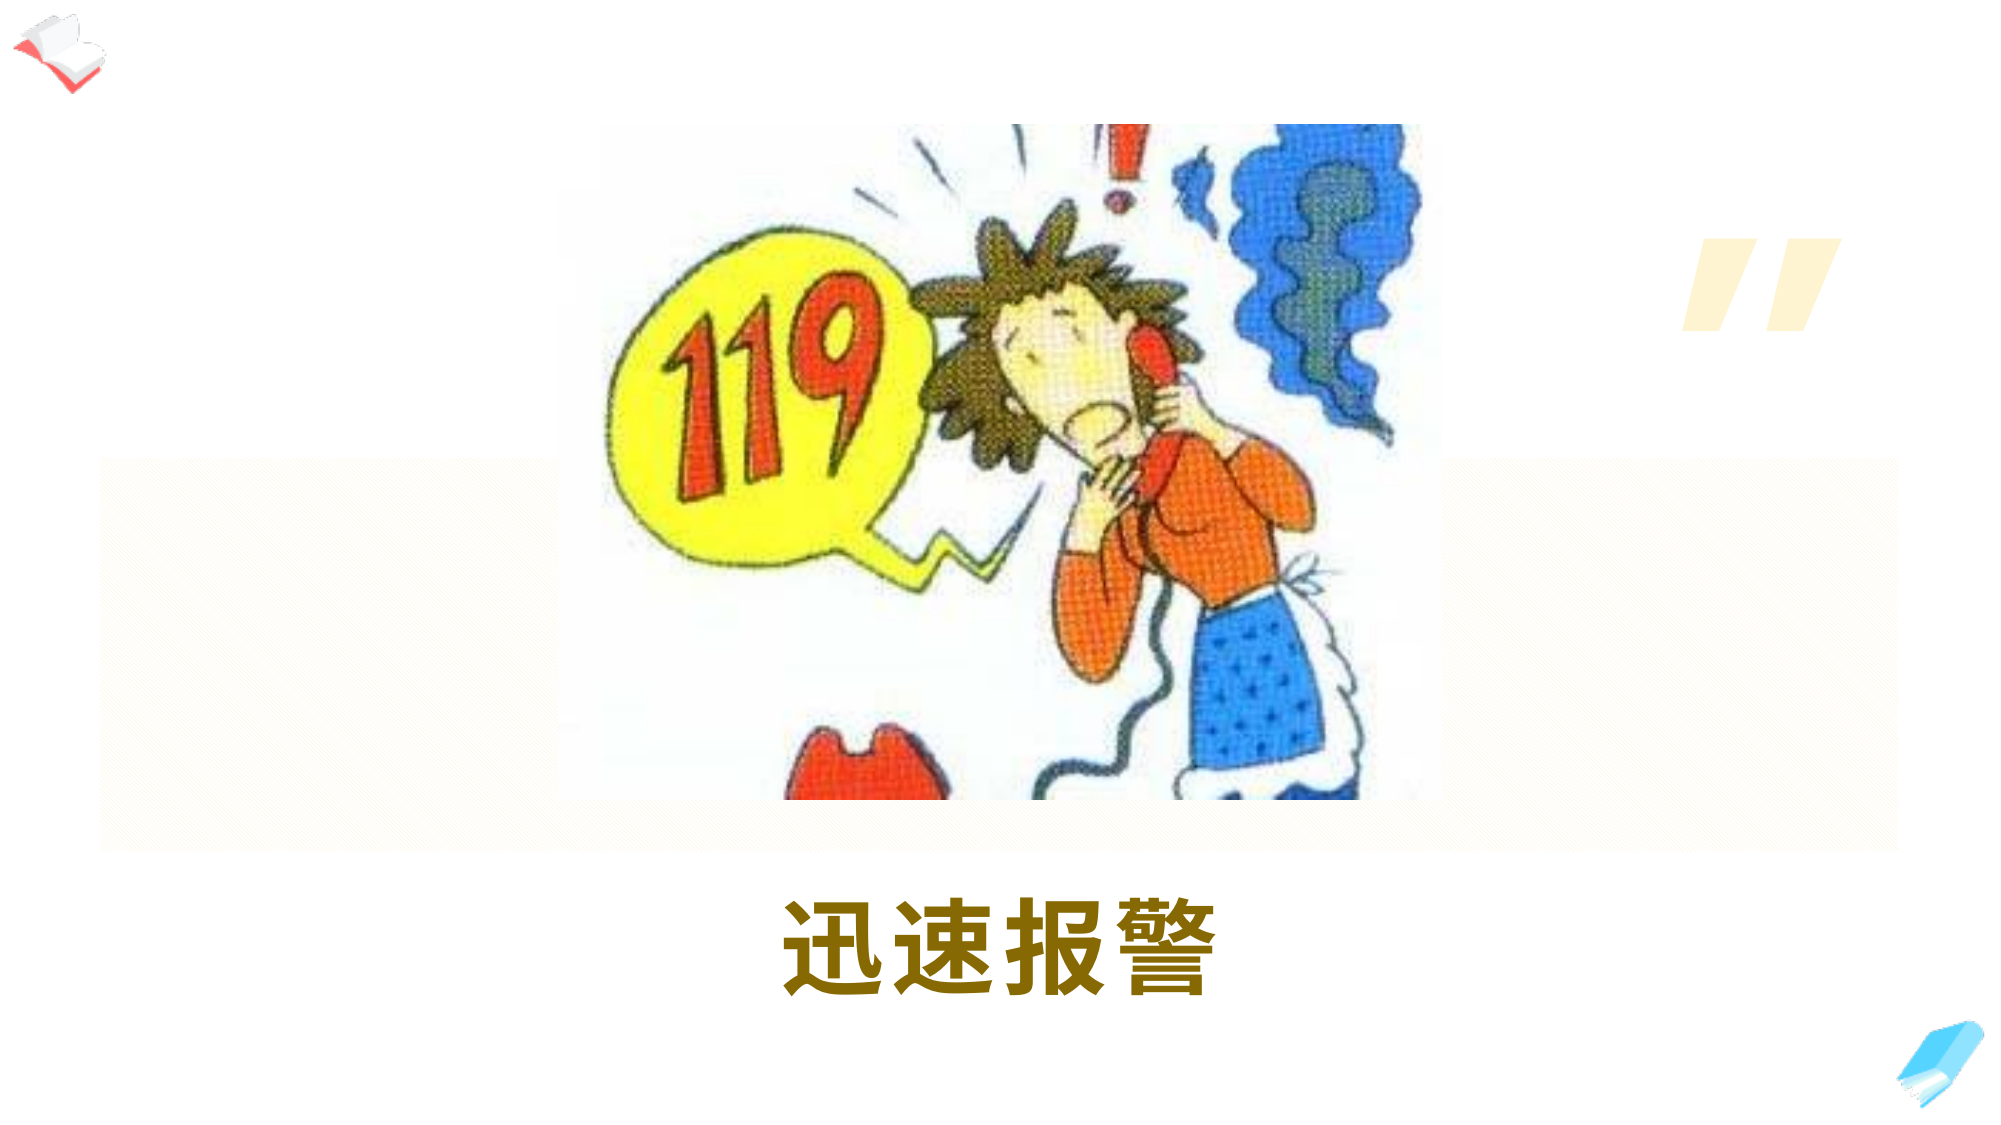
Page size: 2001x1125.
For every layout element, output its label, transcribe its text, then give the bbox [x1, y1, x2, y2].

text_box [1680, 237, 1760, 332]
text_box 迅速报警 [99, 874, 1900, 1025]
picture [557, 124, 1443, 800]
text_box [99, 457, 1900, 852]
picture [1881, 1003, 2000, 1125]
text_box [1765, 237, 1844, 332]
picture [0, 0, 119, 108]
